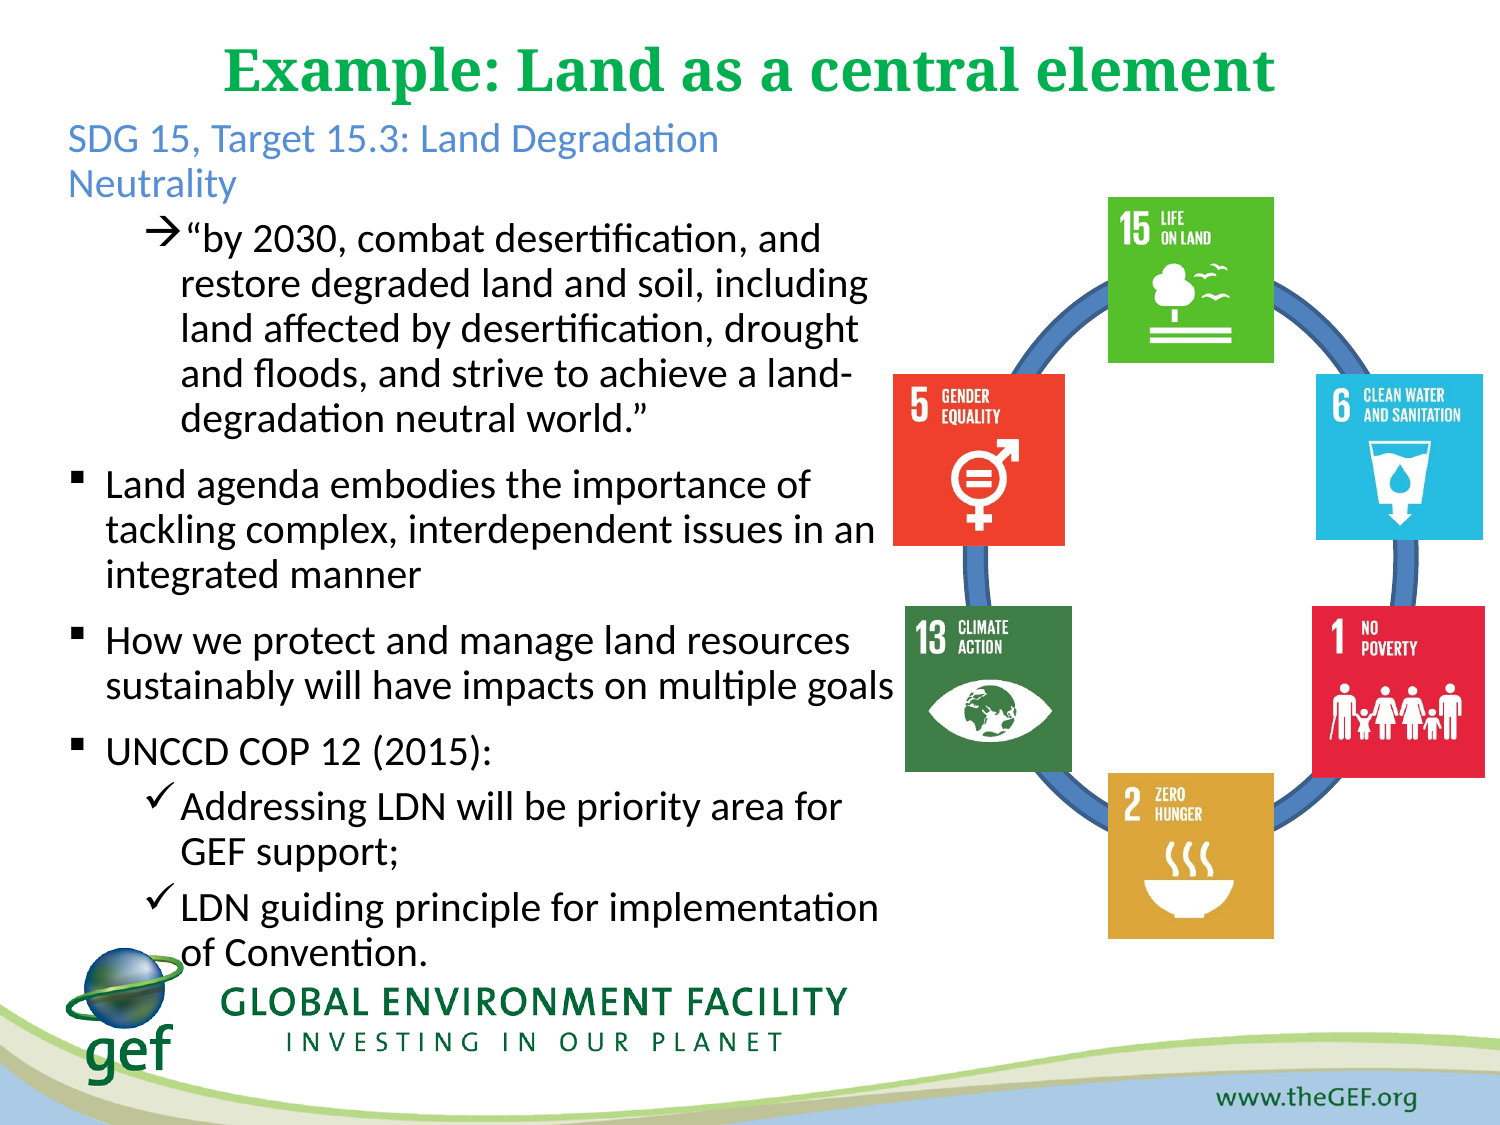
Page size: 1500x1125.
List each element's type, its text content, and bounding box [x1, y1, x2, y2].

text_box [1390, 548, 1419, 604]
title Example: Land as a central element [0, 7, 1500, 129]
text_box [1012, 283, 1102, 372]
text_box [1280, 777, 1335, 829]
picture [892, 373, 1065, 547]
picture [0, 773, 1500, 1125]
text_box SDG 15, Target 15.3: Land Degradation Neutrality “by 2030, combat desertification, and restore degraded land and soil, including land affected by desertification, drought and floods, and strive to achieve a land-degradation neutral world.” Land agenda embodies the importance of tackling complex, interdependent issues in an integrated manner How we protect and manage land resources sustainably will have impacts on multiple goals UNCCD COP 12 (2015): Addressing LDN will be priority area for GEF support; LDN guiding principle for implementation of Convention. [56, 110, 908, 905]
picture [905, 605, 1072, 773]
text_box [1043, 778, 1102, 829]
text_box [962, 554, 992, 604]
picture [1312, 605, 1485, 779]
text_box [1280, 283, 1370, 372]
picture [1107, 196, 1275, 364]
picture [1316, 373, 1483, 541]
